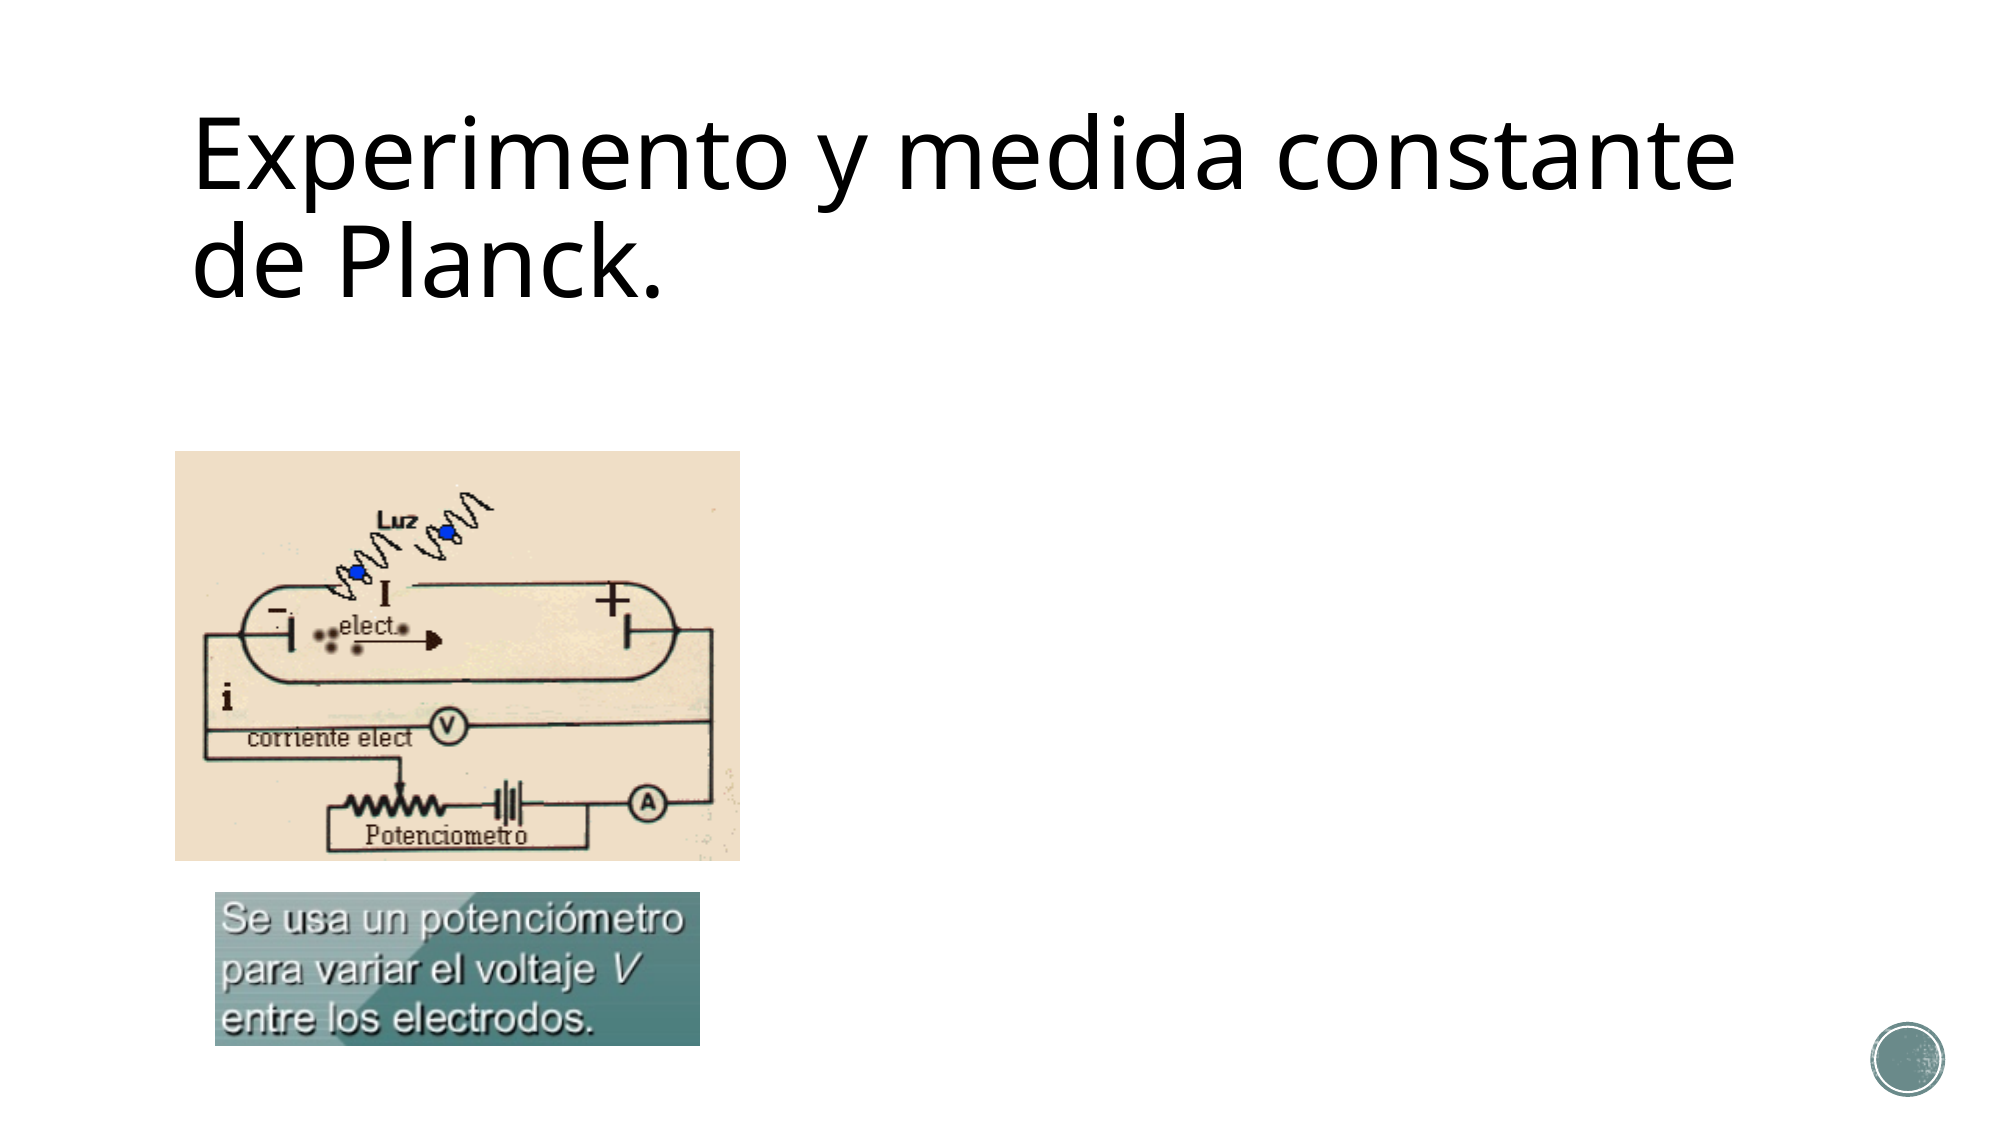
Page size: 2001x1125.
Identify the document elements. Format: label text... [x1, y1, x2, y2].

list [179, 456, 738, 858]
title Experimento y medida constante de Planck. [175, 79, 1826, 344]
picture [215, 892, 700, 1046]
